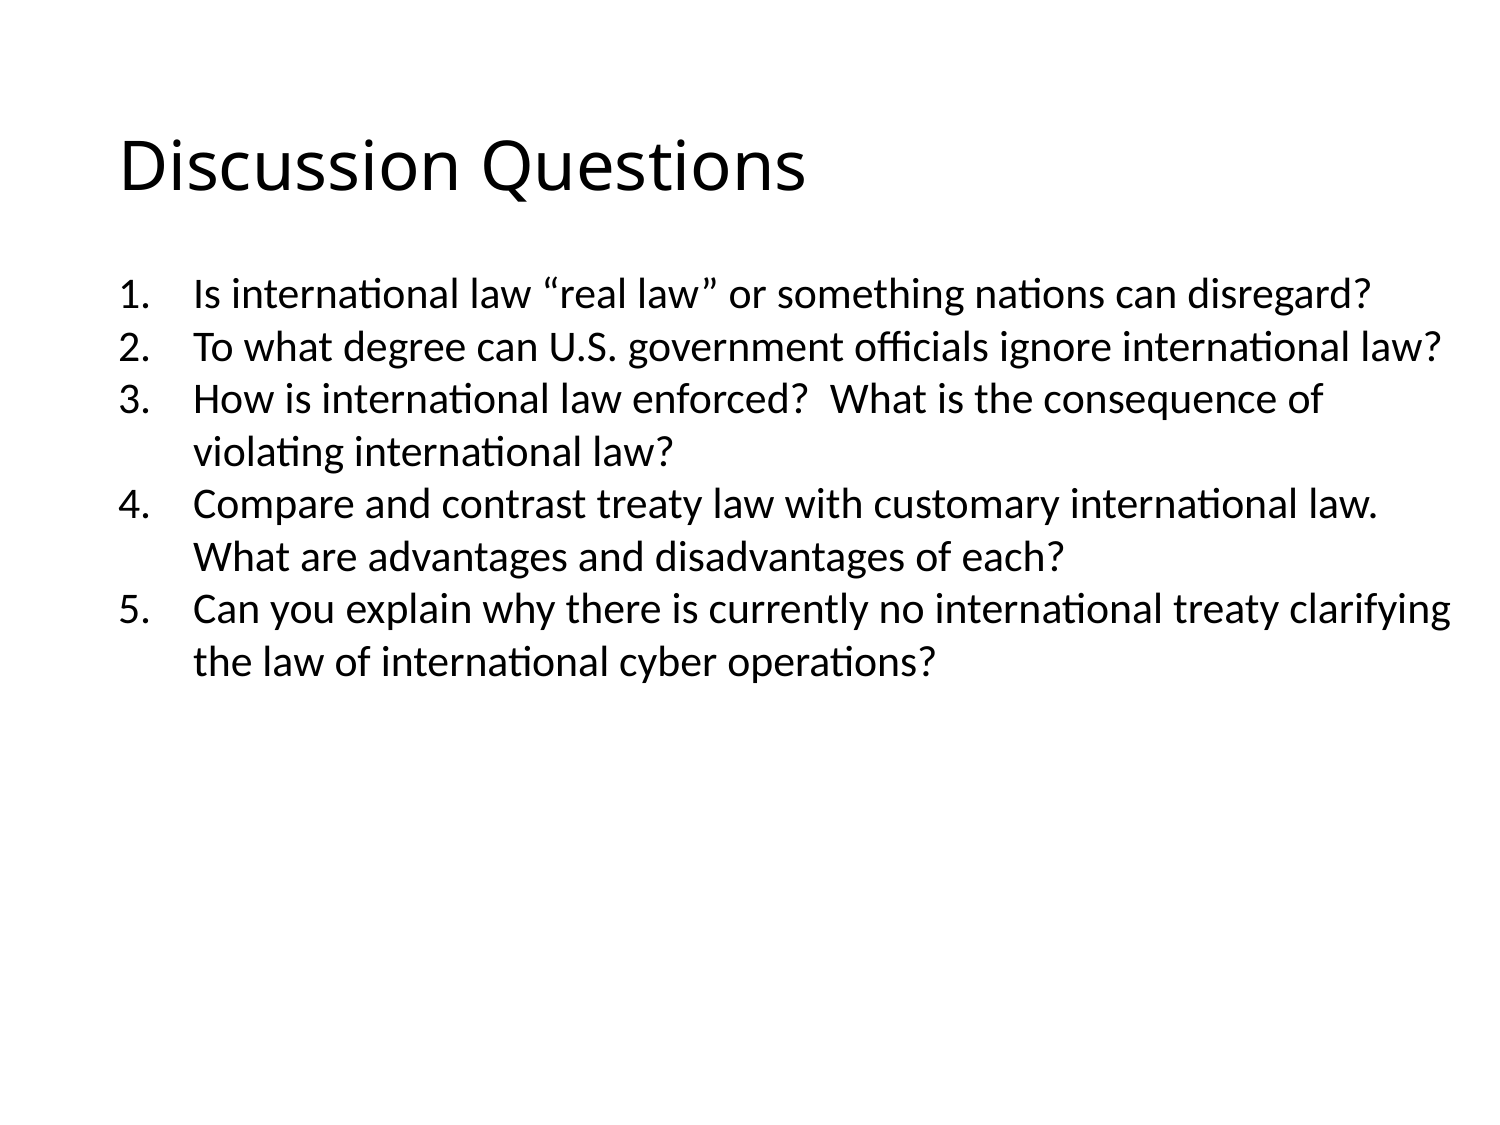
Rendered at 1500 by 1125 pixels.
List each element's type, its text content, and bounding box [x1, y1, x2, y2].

title Discussion Questions [102, 59, 1398, 257]
list Is international law “real law” or something nations can disregard? To what degree can U.S. government officials ignore international law? How is international law enforced? What is the consequence of violating international law? Compare and contrast treaty law with customary international law. What are advantages and disadvantages of each? Can you explain why there is currently no international treaty clarifying the law of international cyber operations? [102, 257, 1470, 972]
